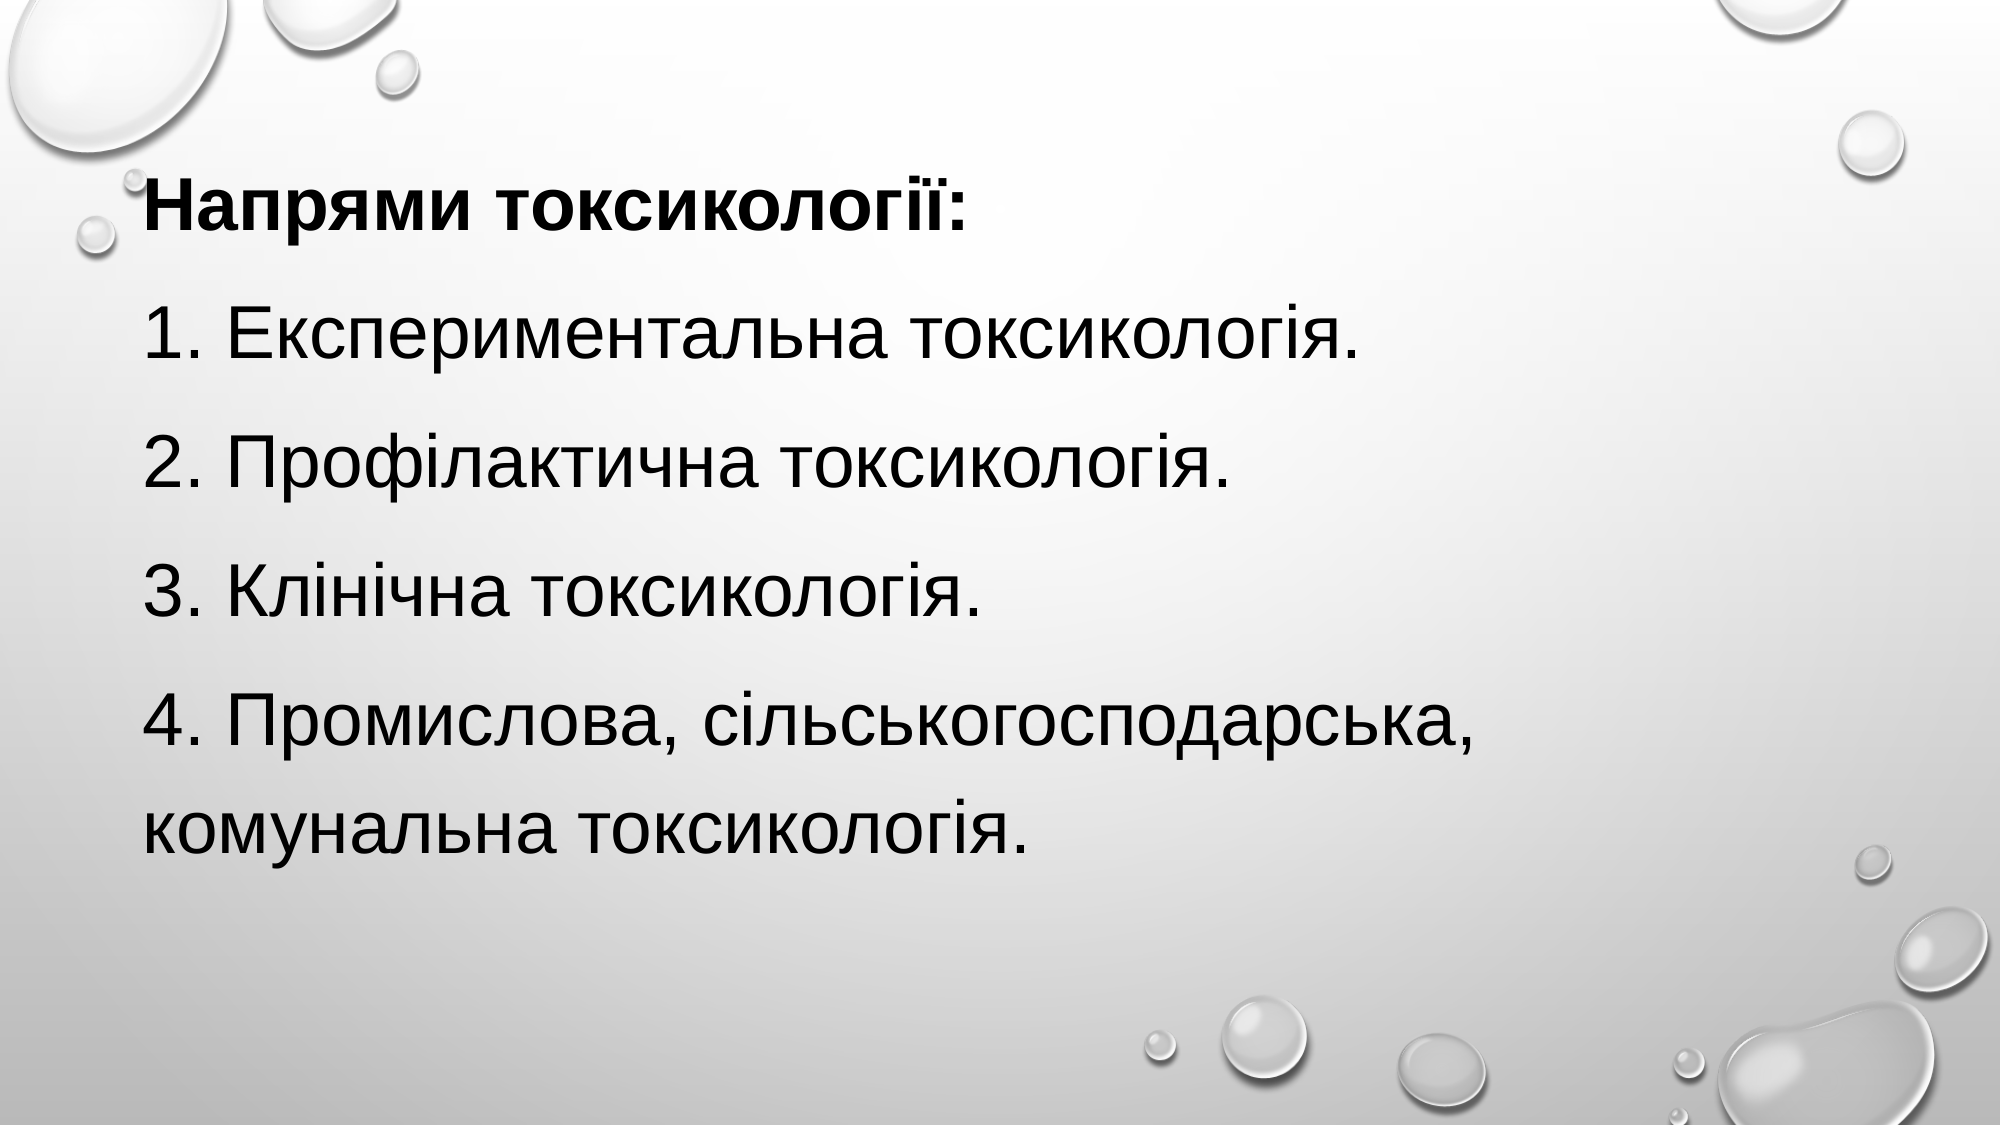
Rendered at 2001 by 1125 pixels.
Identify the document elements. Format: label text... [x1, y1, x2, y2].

picture [0, 0, 2000, 1125]
list Напрями токсикології: 1. Експериментальна токсикологія. 2. Профілактична токсикологія. 3. Клінічна токсикологія. 4. Промислова, сільськогосподарська, комунальна токсикологія. [127, 129, 1850, 1005]
